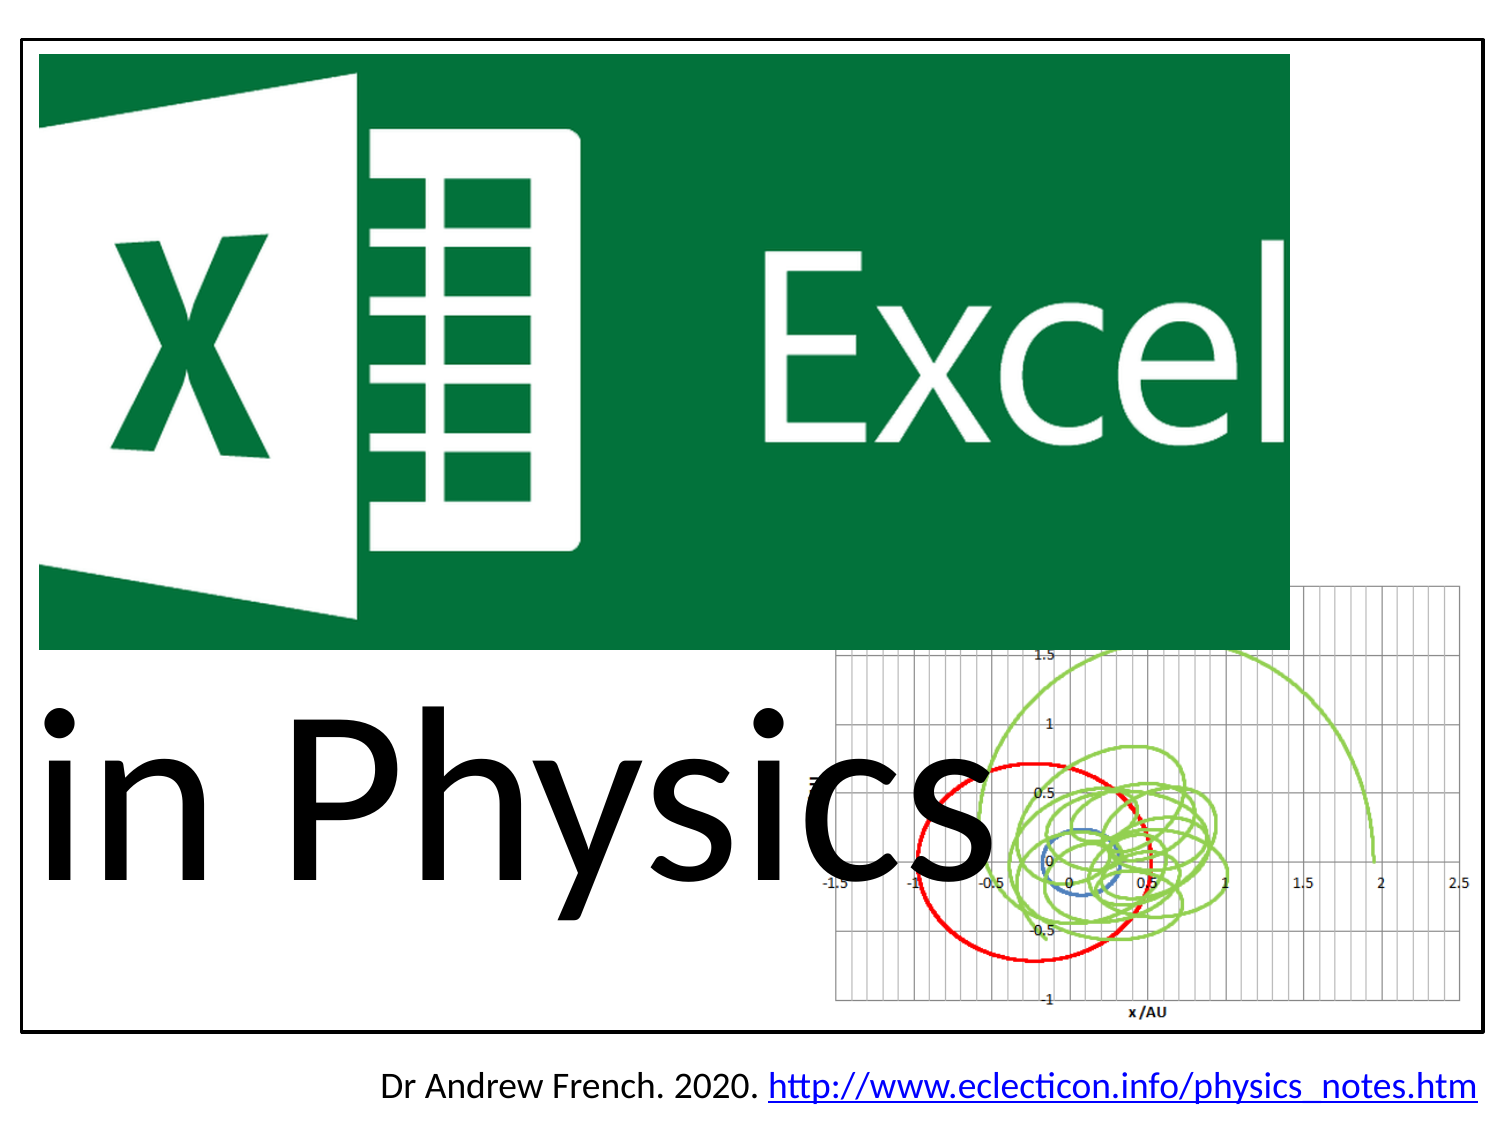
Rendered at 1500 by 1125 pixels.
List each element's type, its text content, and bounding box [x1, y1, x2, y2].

picture [39, 54, 1481, 1030]
text_box Dr Andrew French. 2020. http://www.eclecticon.info/physics_notes.htm [365, 1053, 1494, 1114]
text_box [20, 38, 1485, 1034]
text_box in Physics [16, 623, 20, 938]
